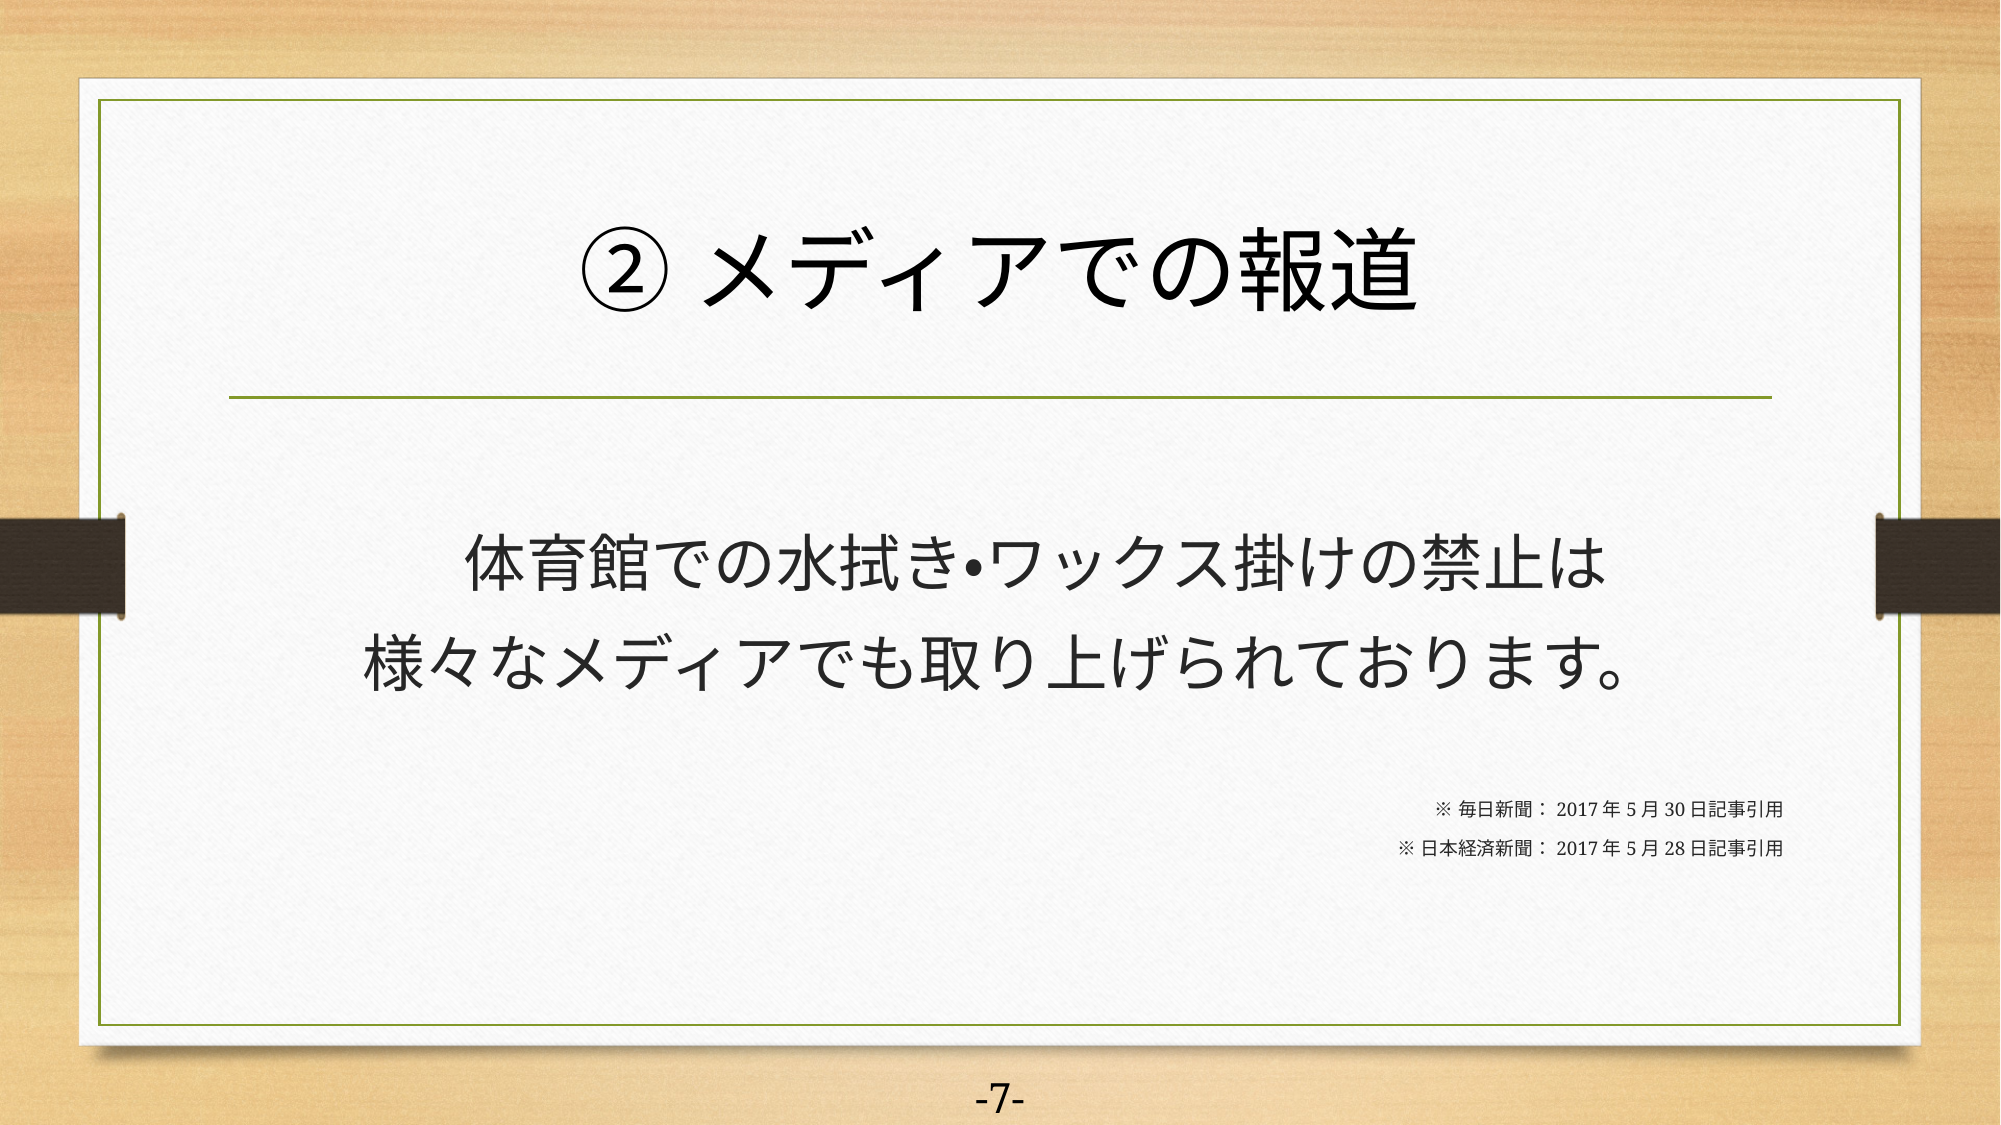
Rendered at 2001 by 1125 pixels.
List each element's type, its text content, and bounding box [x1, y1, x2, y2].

picture [0, 0, 2001, 1125]
list 体育館での水拭き・ワックス掛けの禁止は 様々なメディアでも取り上げられております。 ※毎日新聞：2017年5月30日記事引用 ※日本経済新聞：2017年5月28日記事引用 [223, 419, 1799, 964]
title ②メディアでの報道 [212, 161, 1788, 375]
text_box -7- [751, 1064, 1249, 1125]
